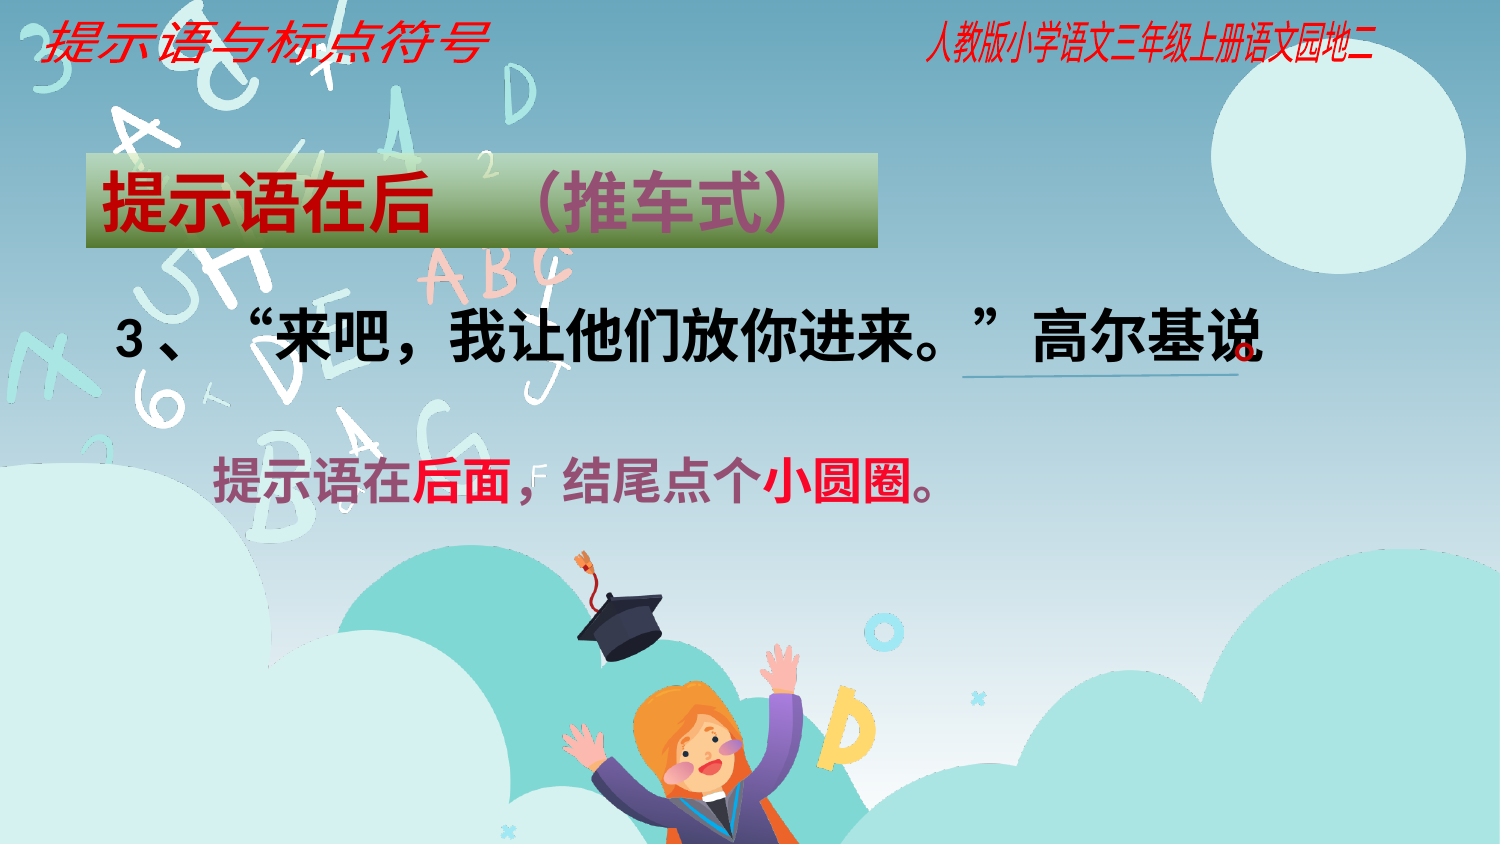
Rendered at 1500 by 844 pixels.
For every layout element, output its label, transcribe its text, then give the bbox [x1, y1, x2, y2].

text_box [962, 374, 1239, 378]
text_box 提示语在后 （推车式） [86, 153, 878, 248]
text_box 。 [1218, 291, 1307, 377]
picture [0, 0, 1500, 844]
text_box 3、“来吧，我让他们放你进来。”高尔基说 [99, 291, 1218, 377]
text_box 提示语在后面，结尾点个小圆圈。 [198, 441, 978, 517]
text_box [41, 20, 1376, 63]
